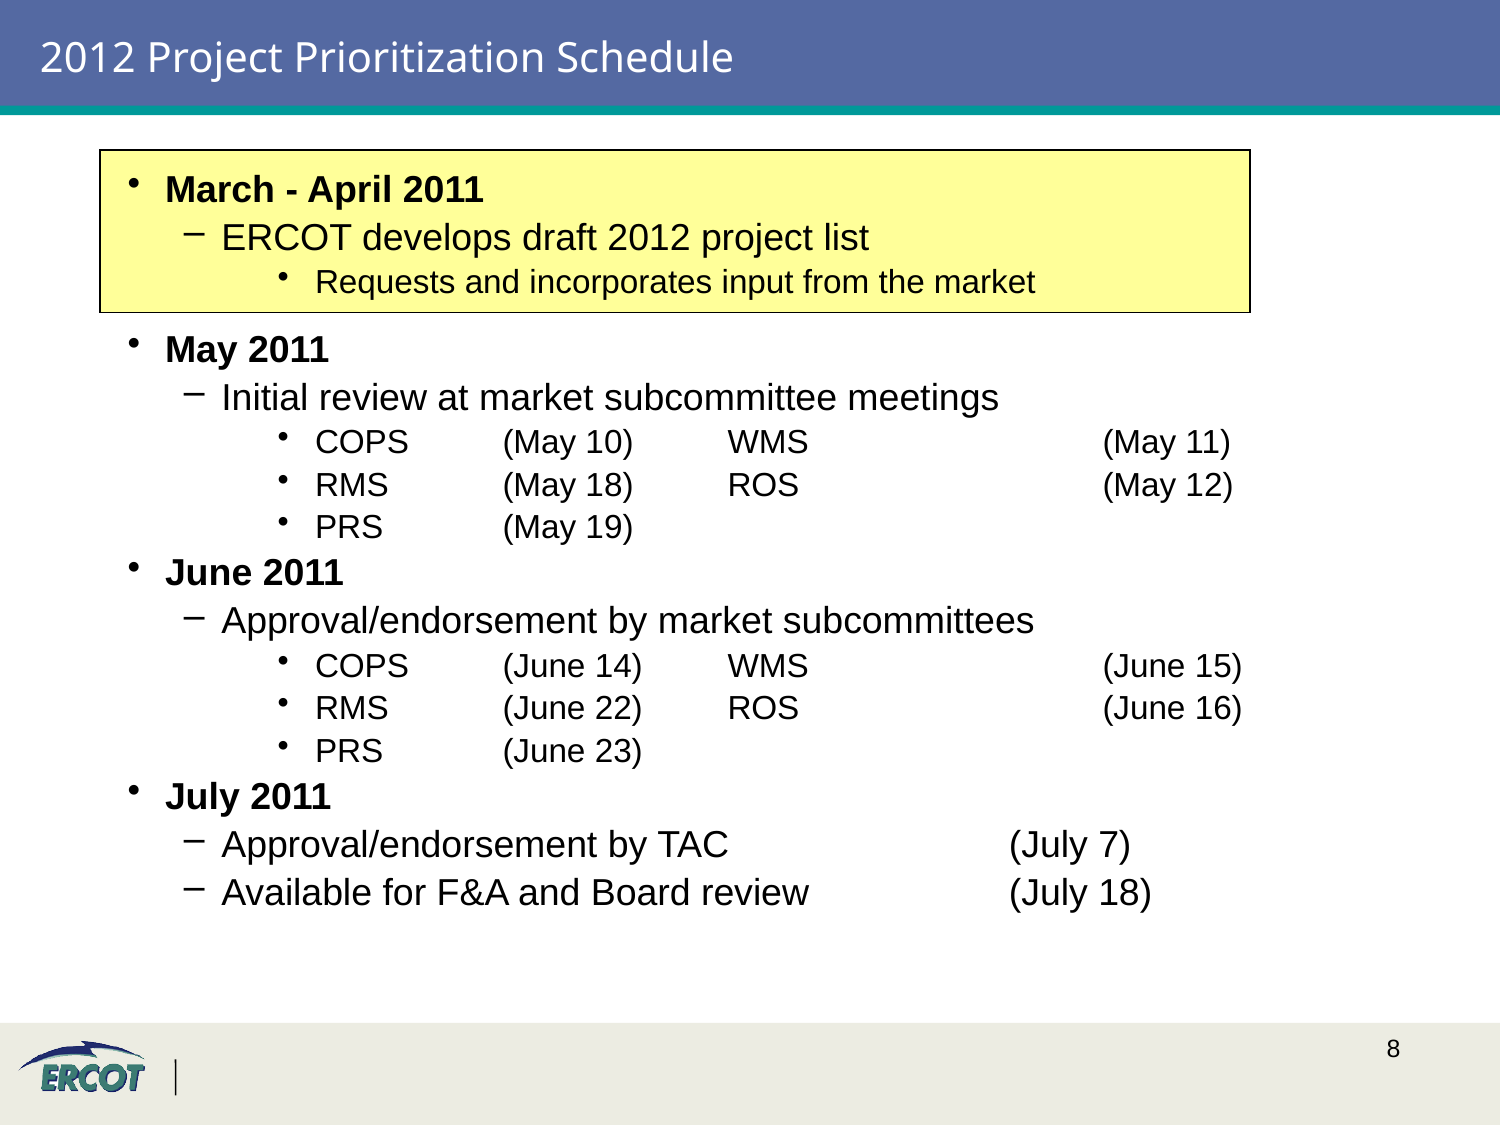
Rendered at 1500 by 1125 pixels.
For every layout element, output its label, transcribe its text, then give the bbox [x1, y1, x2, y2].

list March - April 2011 ERCOT develops draft 2012 project list Requests and incorporates input from the market May 2011 Initial review at market subcommittee meetings COPS (May 10) WMS (May 11) RMS (May 18) ROS (May 12) PRS (May 19) June 2011 Approval/endorsement by market subcommittees COPS (June 14) WMS (June 15) RMS (June 22) ROS (June 16) PRS (June 23) July 2011 Approval/endorsement by TAC (July 7) Available for F&A and Board review (July 18) [112, 162, 1388, 963]
text_box [99, 149, 1250, 313]
picture [10, 1031, 151, 1111]
title 2012 Project Prioritization Schedule [24, 0, 1163, 113]
